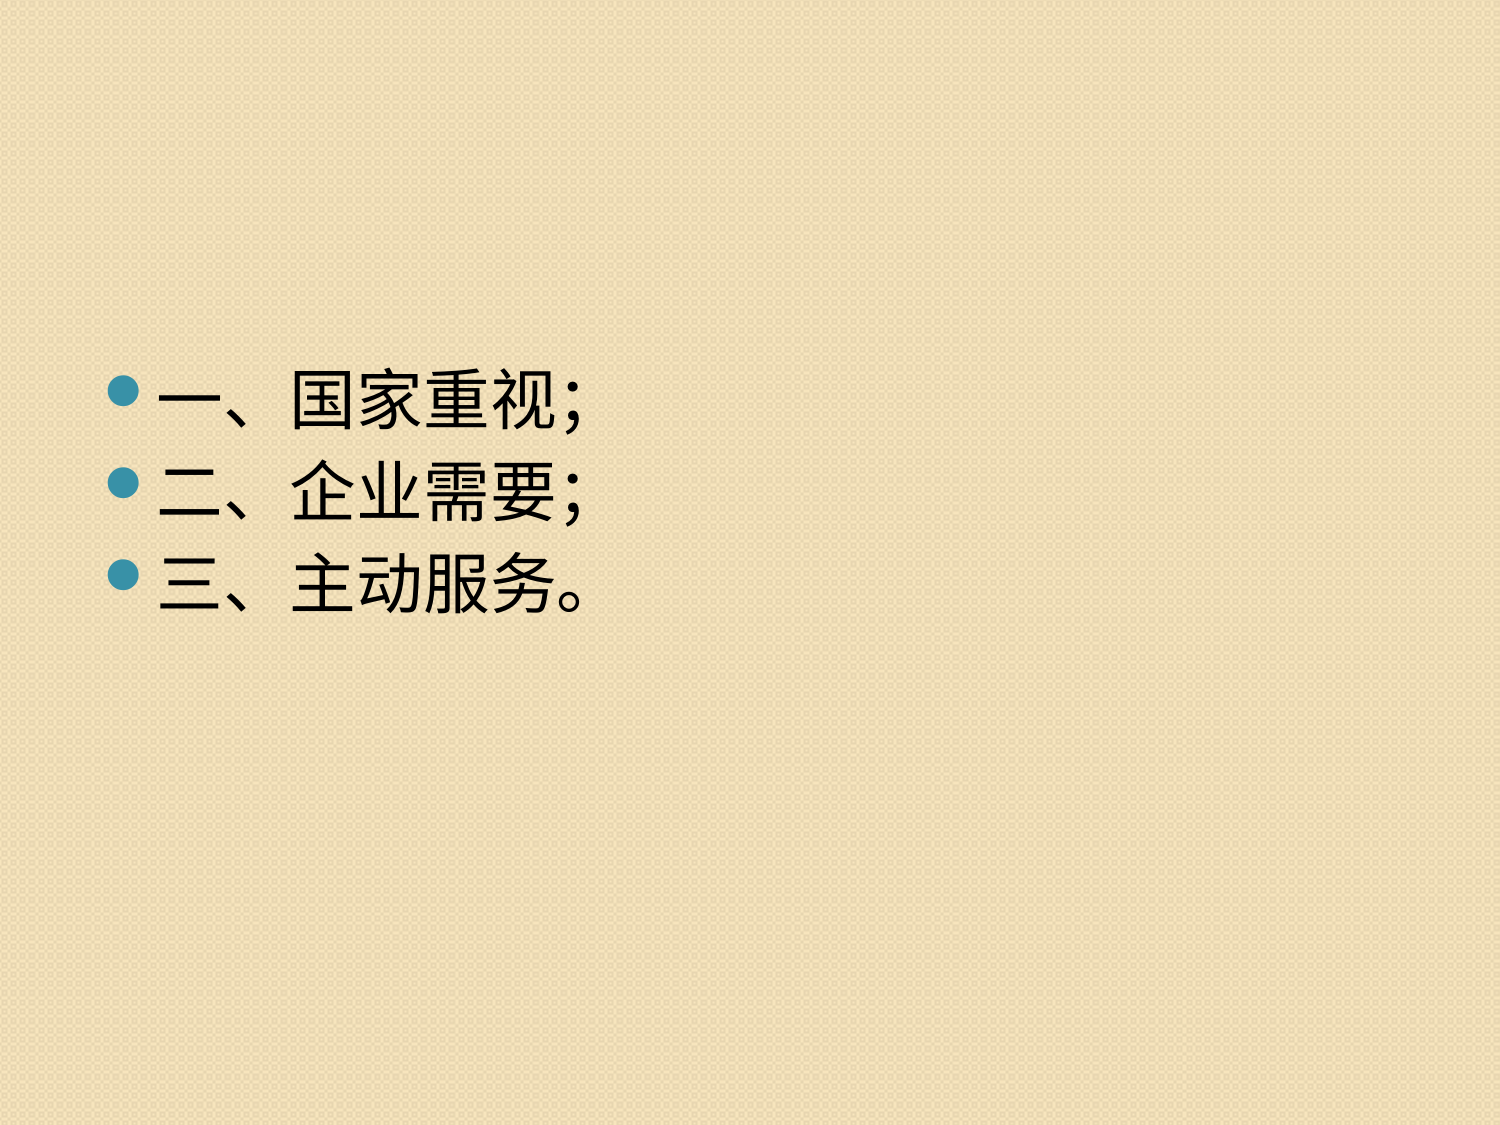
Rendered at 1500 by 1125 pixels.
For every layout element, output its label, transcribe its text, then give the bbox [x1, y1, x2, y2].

list 一、国家重视； 二、企业需要； 三、主动服务。 [75, 350, 1413, 1005]
